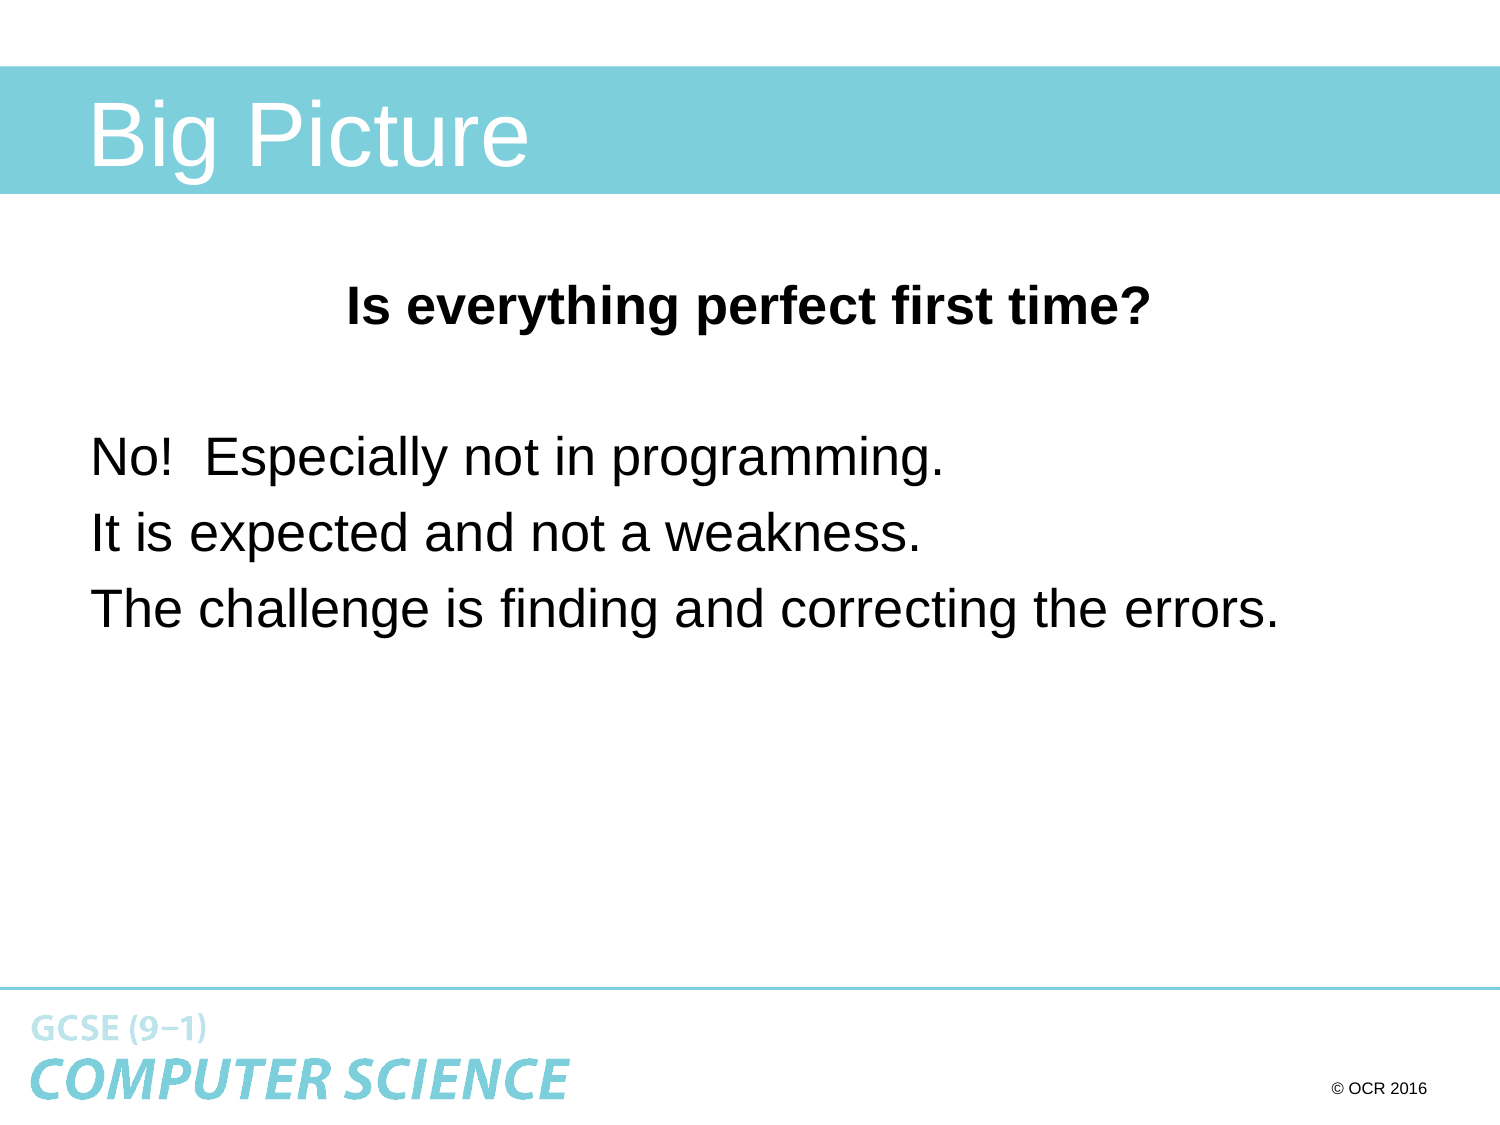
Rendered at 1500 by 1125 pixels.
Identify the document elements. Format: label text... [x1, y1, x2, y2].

title Big Picture [0, 66, 1500, 194]
list Is everything perfect first time? No! Especially not in programming. It is expected and not a weakness. The challenge is finding and correcting the errors. [75, 262, 1425, 965]
picture [0, 987, 1500, 1124]
